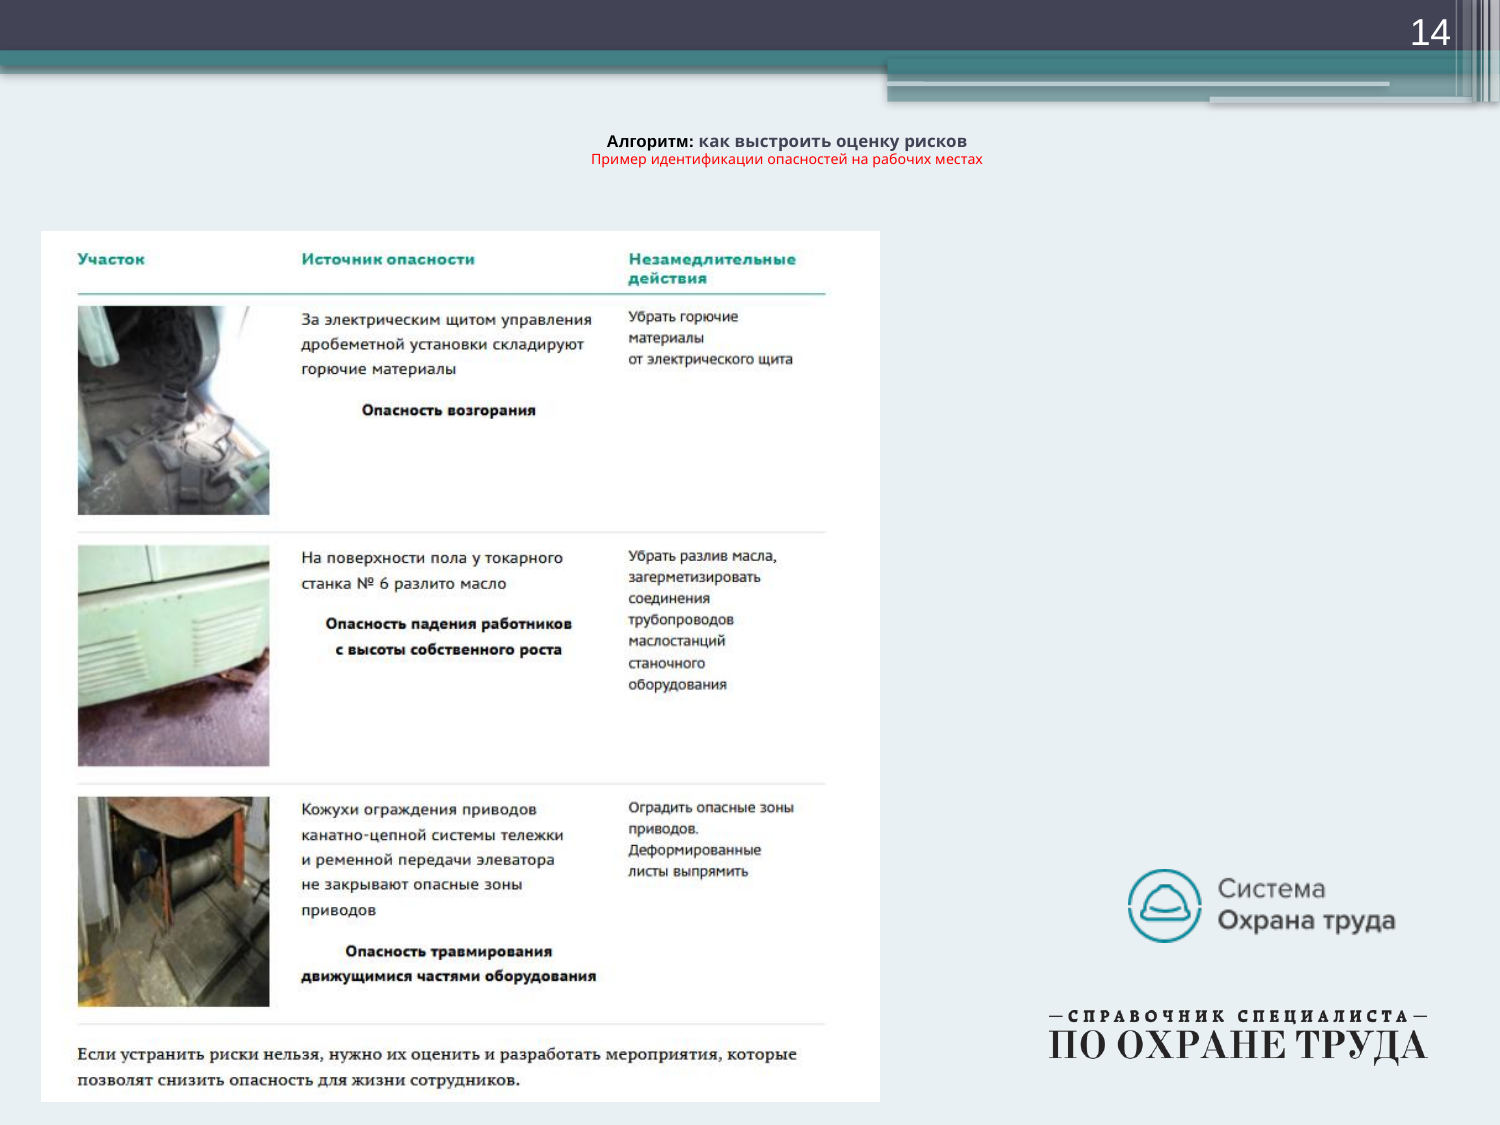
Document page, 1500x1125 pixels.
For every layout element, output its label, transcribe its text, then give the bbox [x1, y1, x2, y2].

picture [40, 231, 881, 1102]
title Алгоритм: как выстроить оценку рисков Пример идентификации опасностей на рабочих местах [112, 101, 1463, 197]
picture [1048, 1009, 1428, 1066]
picture [1127, 869, 1396, 944]
slide_number 14 [1341, 0, 1466, 61]
